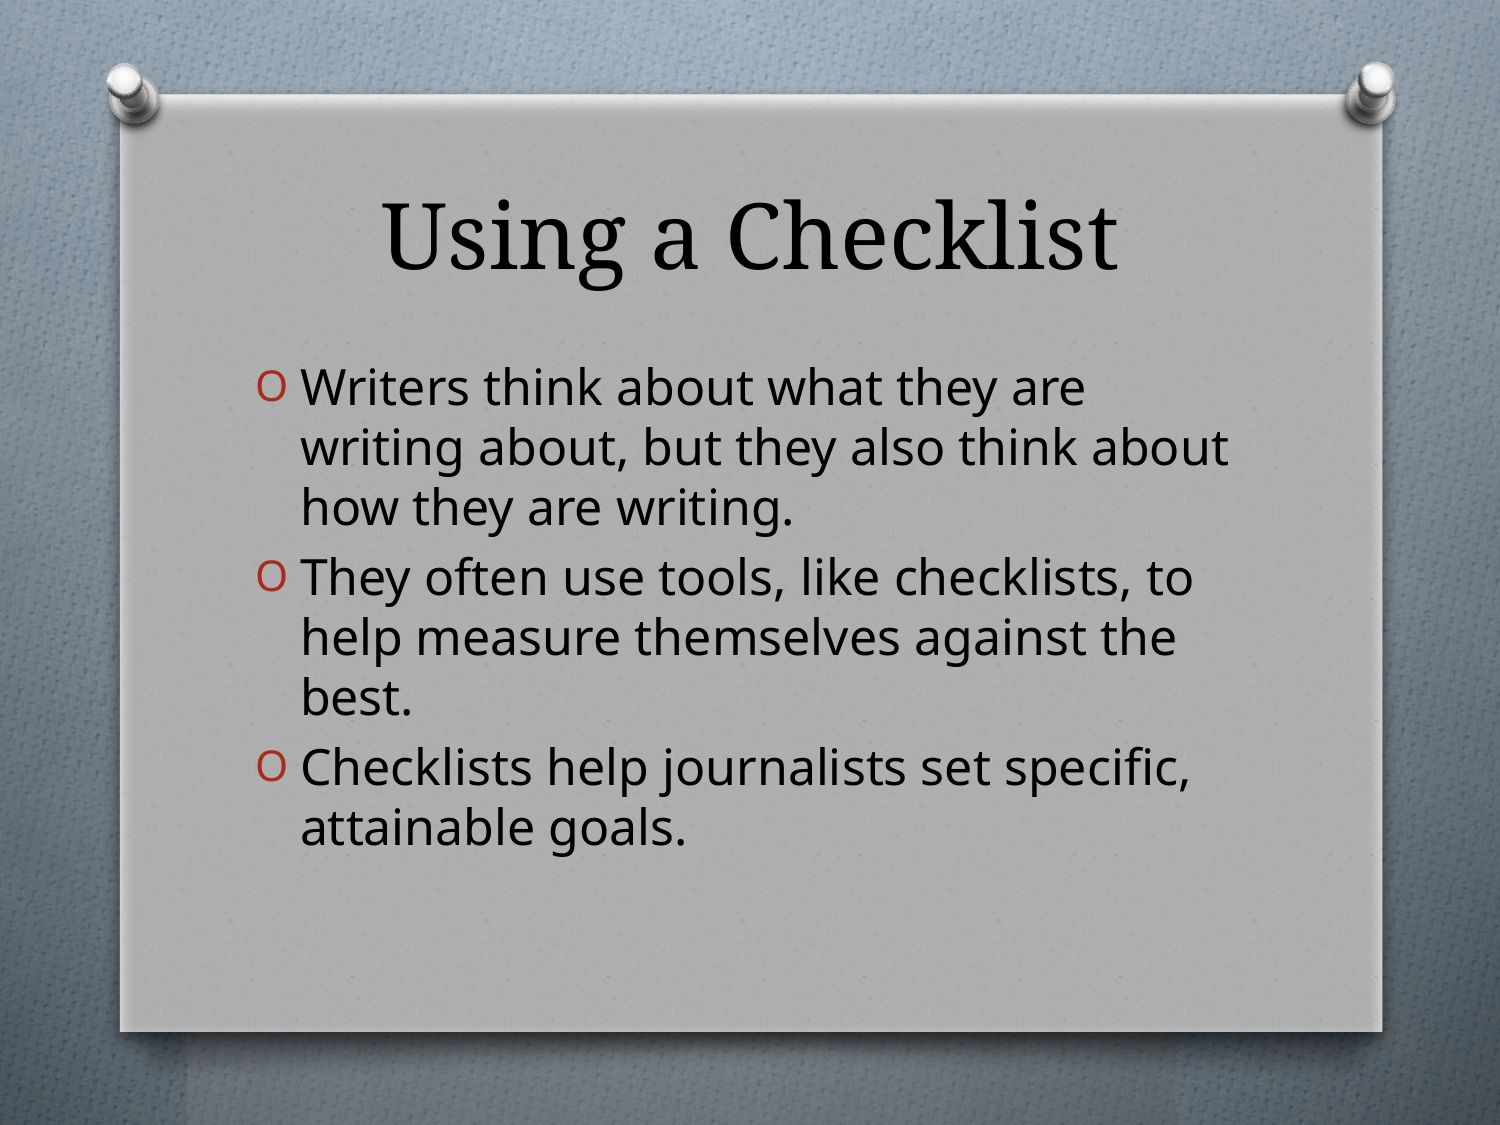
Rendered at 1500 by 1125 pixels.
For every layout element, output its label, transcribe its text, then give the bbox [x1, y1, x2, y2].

title Using a Checklist [179, 134, 1323, 332]
picture [1317, 35, 1439, 156]
list Writers think about what they are writing about, but they also think about how they are writing. They often use tools, like checklists, to help measure themselves against the best. Checklists help journalists set specific, attainable goals. [240, 347, 1257, 939]
picture [75, 29, 198, 153]
